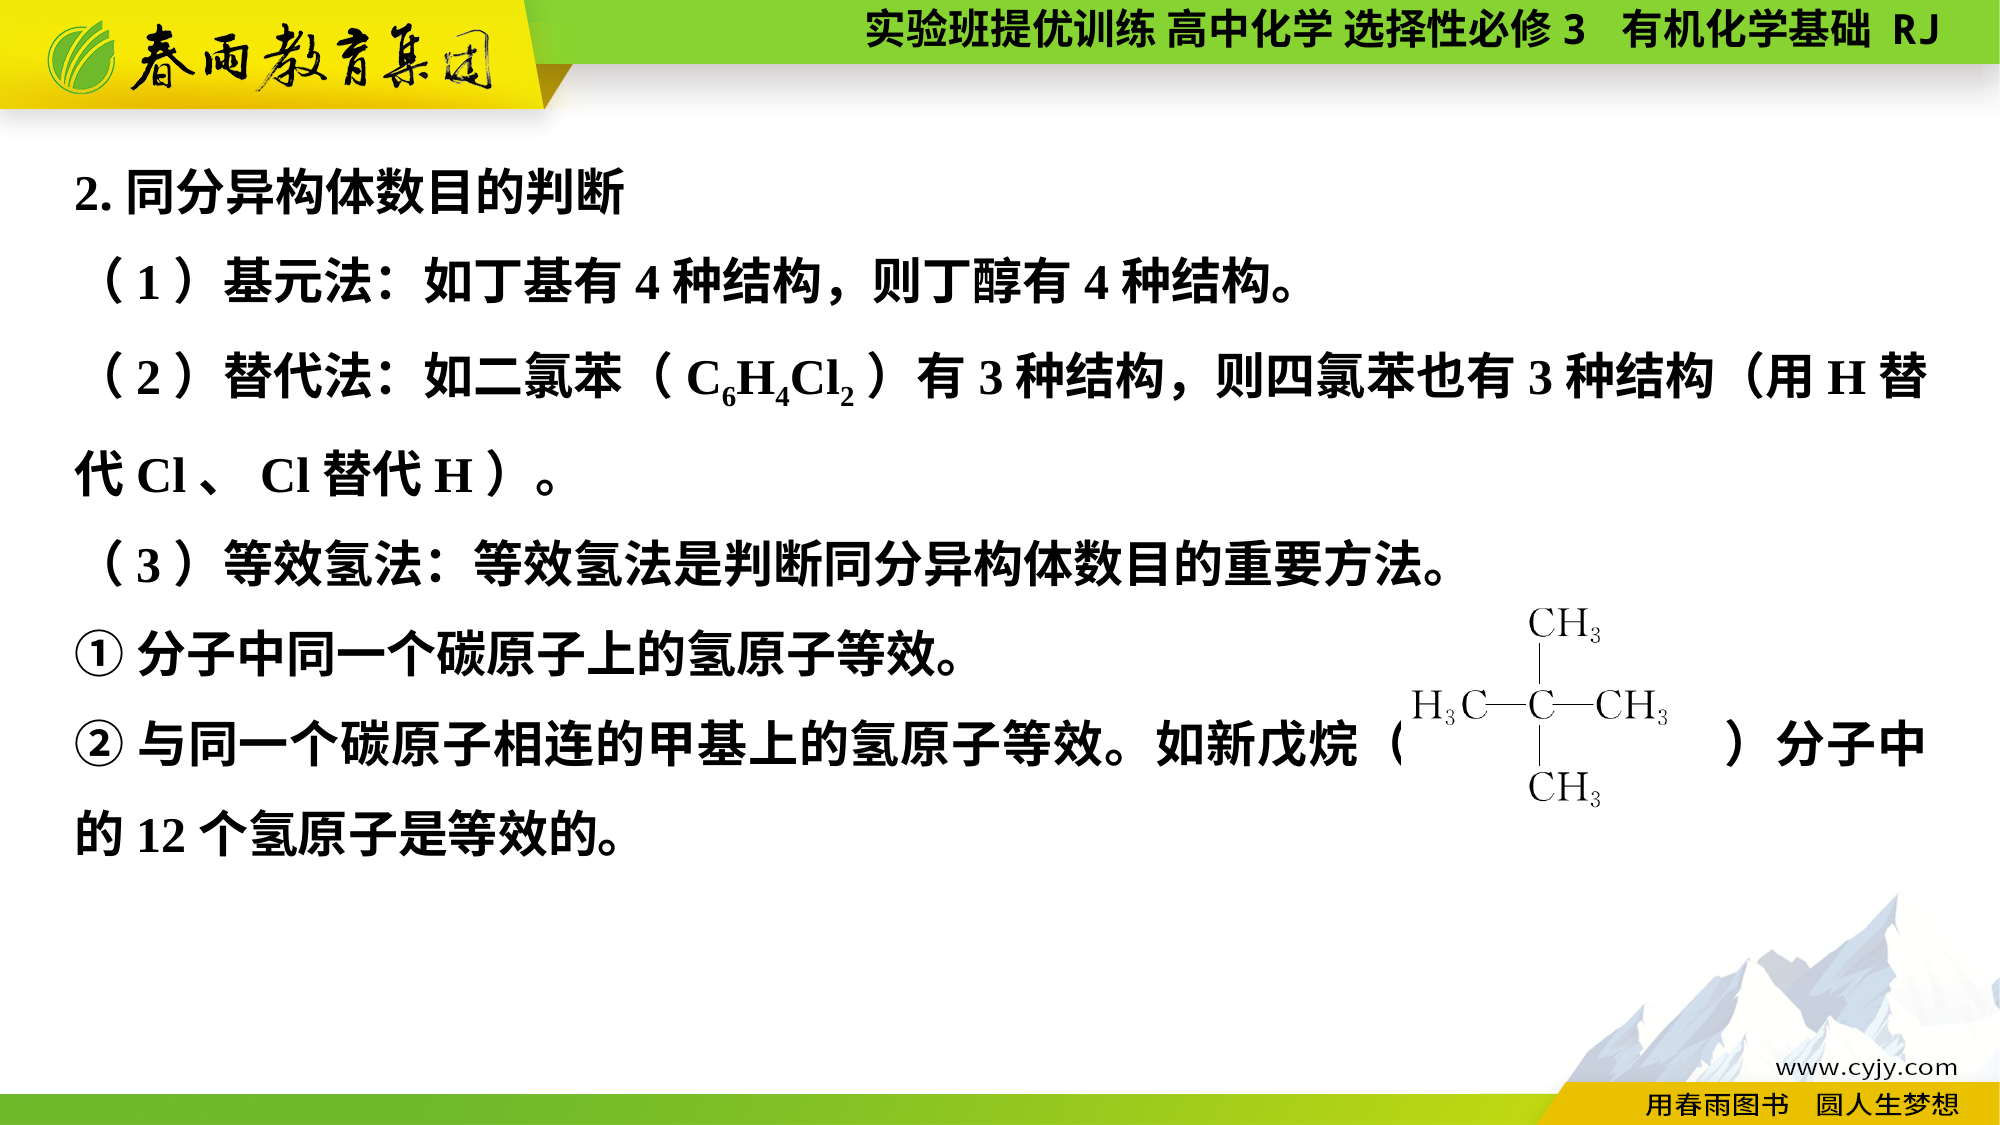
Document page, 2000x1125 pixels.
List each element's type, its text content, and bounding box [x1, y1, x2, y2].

picture [0, 0, 2000, 1125]
list 2.同分异构体数目的判断 （1）基元法：如丁基有4种结构，则丁醇有4种结构。 （2）替代法：如二氯苯（C6H4Cl2）有3种结构，则四氯苯也有3种结构（用H替代Cl、Cl替代H）。 （3）等效氢法：等效氢法是判断同分异构体数目的重要方法。 ①分子中同一个碳原子上的氢原子等效。 ②与同一个碳原子相连的甲基上的氢原子等效。如新戊烷（ ）分子中的12个氢原子是等效的。 [59, 122, 1944, 865]
